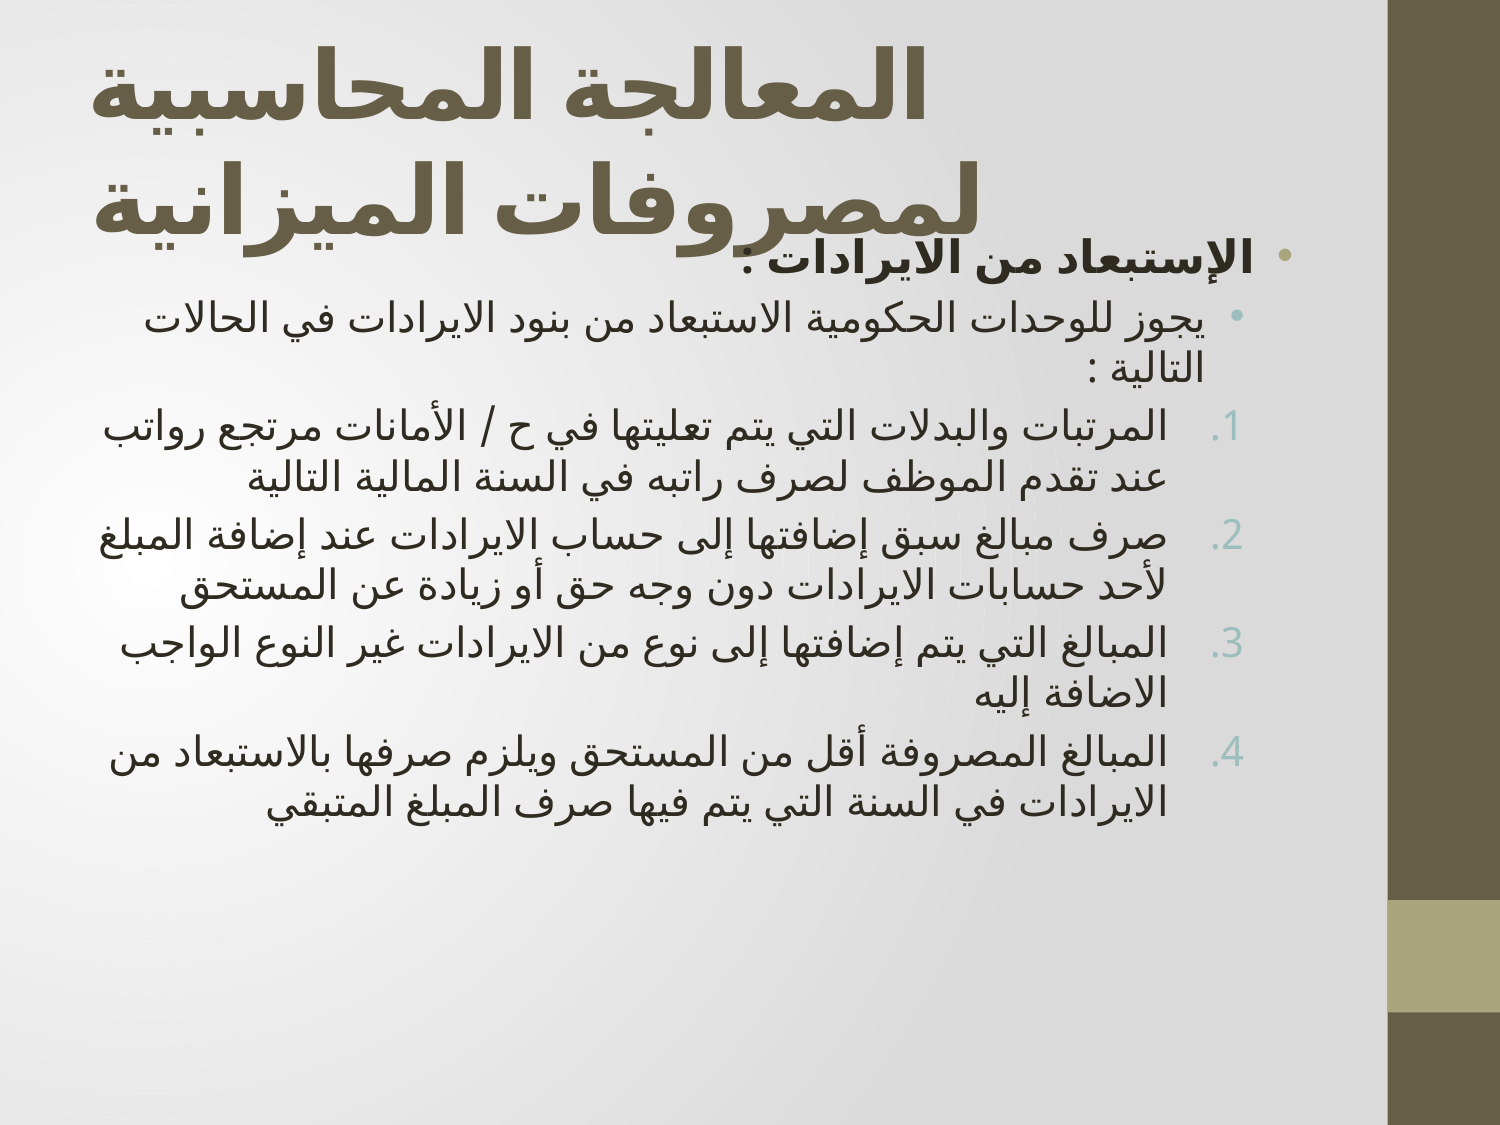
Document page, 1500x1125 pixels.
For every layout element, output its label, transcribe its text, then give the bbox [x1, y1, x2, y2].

title المعالجة المحاسبية لمصروفات الميزانية [75, 45, 1325, 233]
list الإستبعاد من الايرادات : يجوز للوحدات الحكومية الاستبعاد من بنود الايرادات في الحالات التالية : المرتبات والبدلات التي يتم تعليتها في ح / الأمانات مرتجع رواتب عند تقدم الموظف لصرف راتبه في السنة المالية التالية صرف مبالغ سبق إضافتها إلى حساب الايرادات عند إضافة المبلغ لأحد حسابات الايرادات دون وجه حق أو زيادة عن المستحق المبالغ التي يتم إضافتها إلى نوع من الايرادات غير النوع الواجب الاضافة إليه المبالغ المصروفة أقل من المستحق ويلزم صرفها بالاستبعاد من الايرادات في السنة التي يتم فيها صرف المبلغ المتبقي [76, 219, 1327, 1020]
